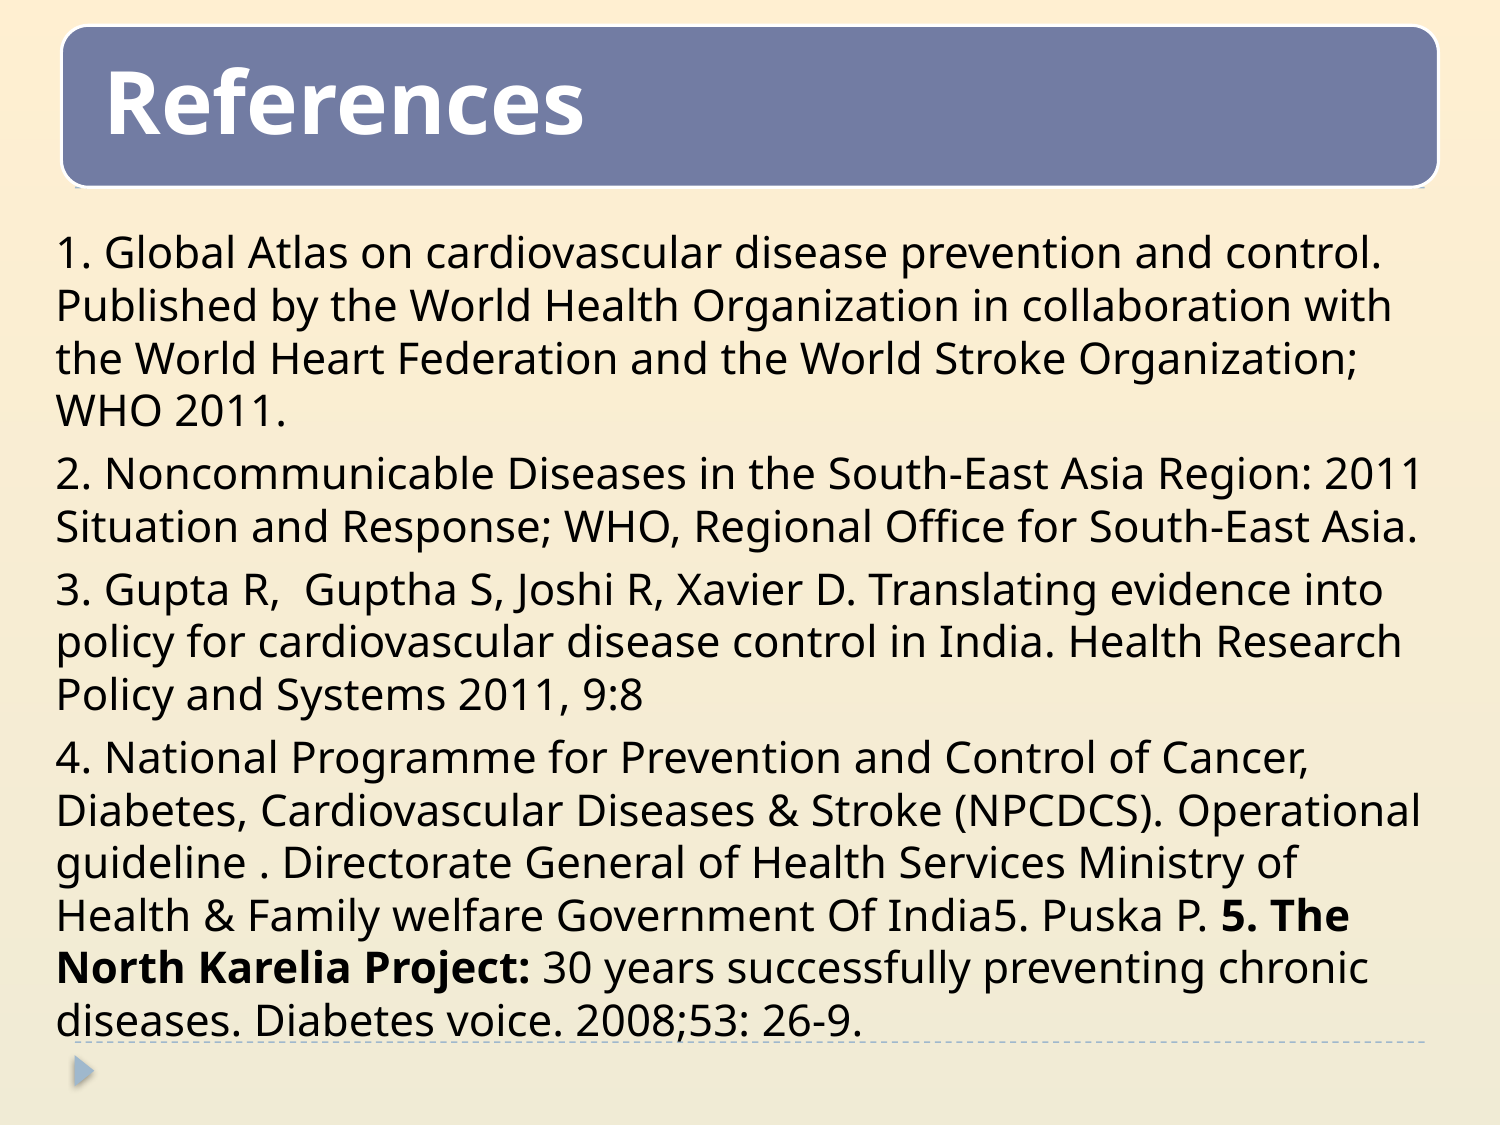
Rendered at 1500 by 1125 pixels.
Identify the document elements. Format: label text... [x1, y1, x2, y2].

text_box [61, 24, 1439, 188]
list 1. Global Atlas on cardiovascular disease prevention and control. Published by the World Health Organization in collaboration with the World Heart Federation and the World Stroke Organization; WHO 2011. 2. Noncommunicable Diseases in the South-East Asia Region: 2011 Situation and Response; WHO, Regional Office for South-East Asia. 3. Gupta R, Guptha S, Joshi R, Xavier D. Translating evidence into policy for cardiovascular disease control in India. Health Research Policy and Systems 2011, 9:8 4. National Programme for Prevention and Control of Cancer, Diabetes, Cardiovascular Diseases & Stroke (NPCDCS). Operational guideline . Directorate General of Health Services Ministry of Health & Family welfare Government Of India5. Puska P. 5. The North Karelia Project: 30 years successfully preventing chronic diseases. Diabetes voice. 2008;53: 26-9. [40, 217, 1460, 1095]
